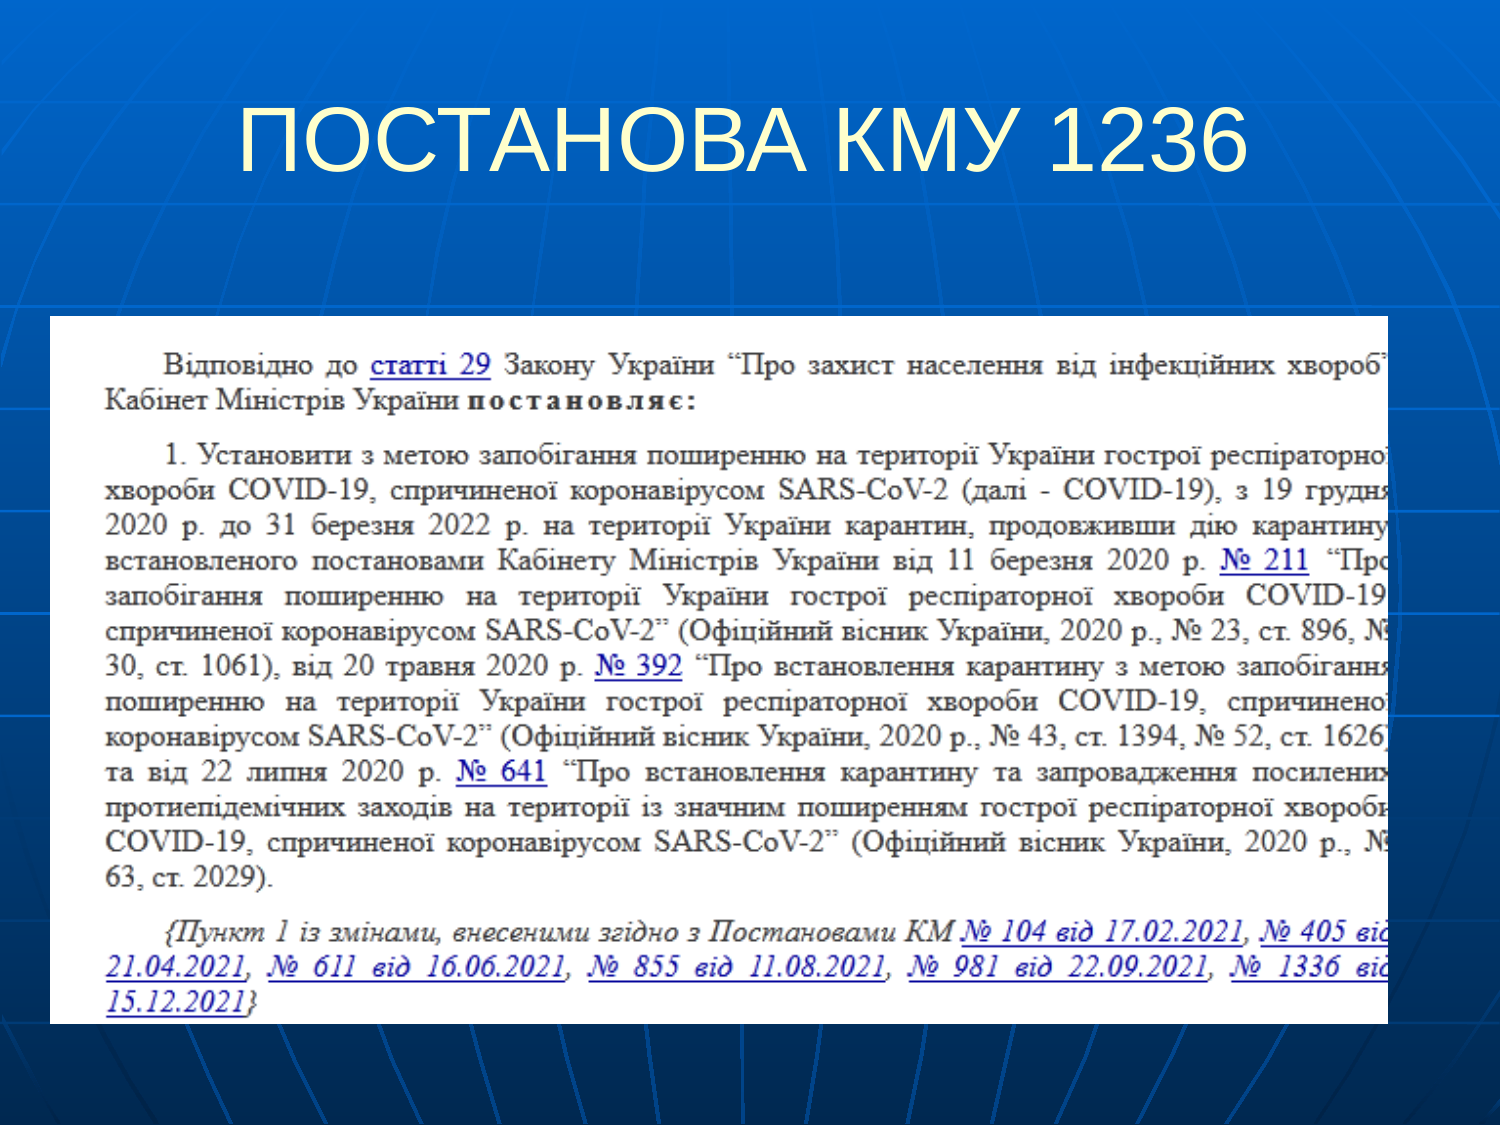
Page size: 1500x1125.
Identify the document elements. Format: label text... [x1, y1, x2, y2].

title ПОСТАНОВА КМУ 1236 [62, 37, 1425, 233]
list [49, 316, 1388, 1024]
